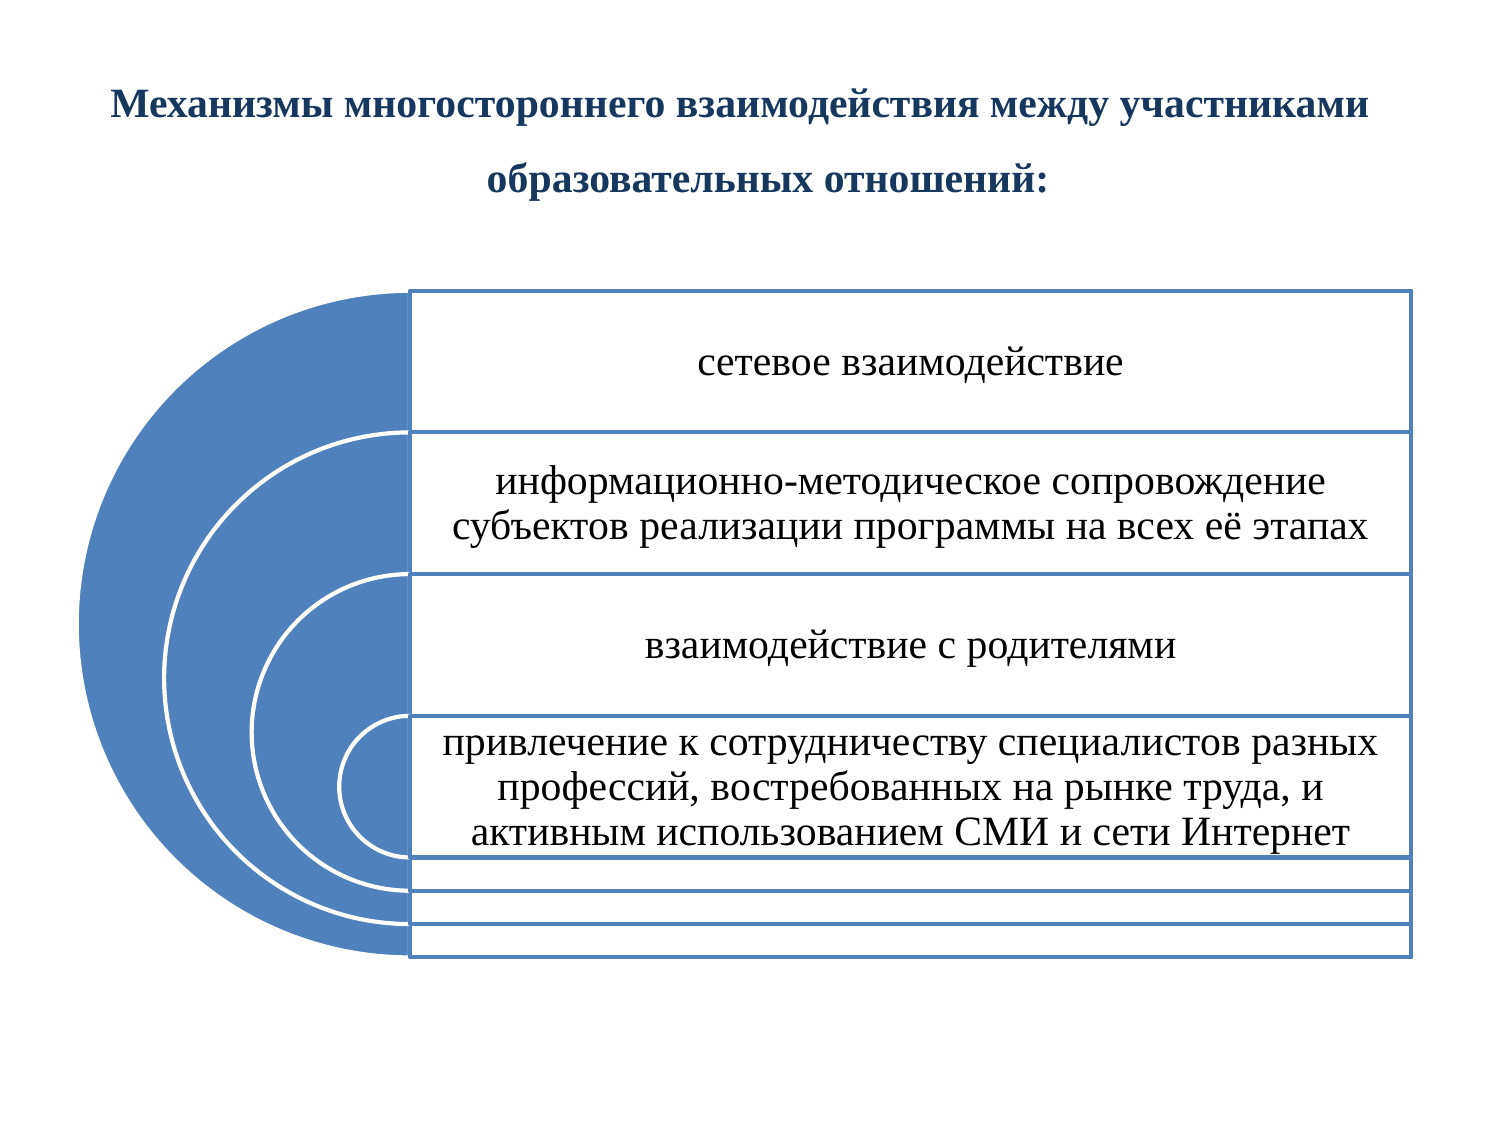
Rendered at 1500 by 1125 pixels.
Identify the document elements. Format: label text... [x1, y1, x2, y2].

list Механизмы многостороннего взаимодействия между участниками образовательных отношений: [64, 42, 1415, 976]
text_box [76, 290, 1412, 958]
